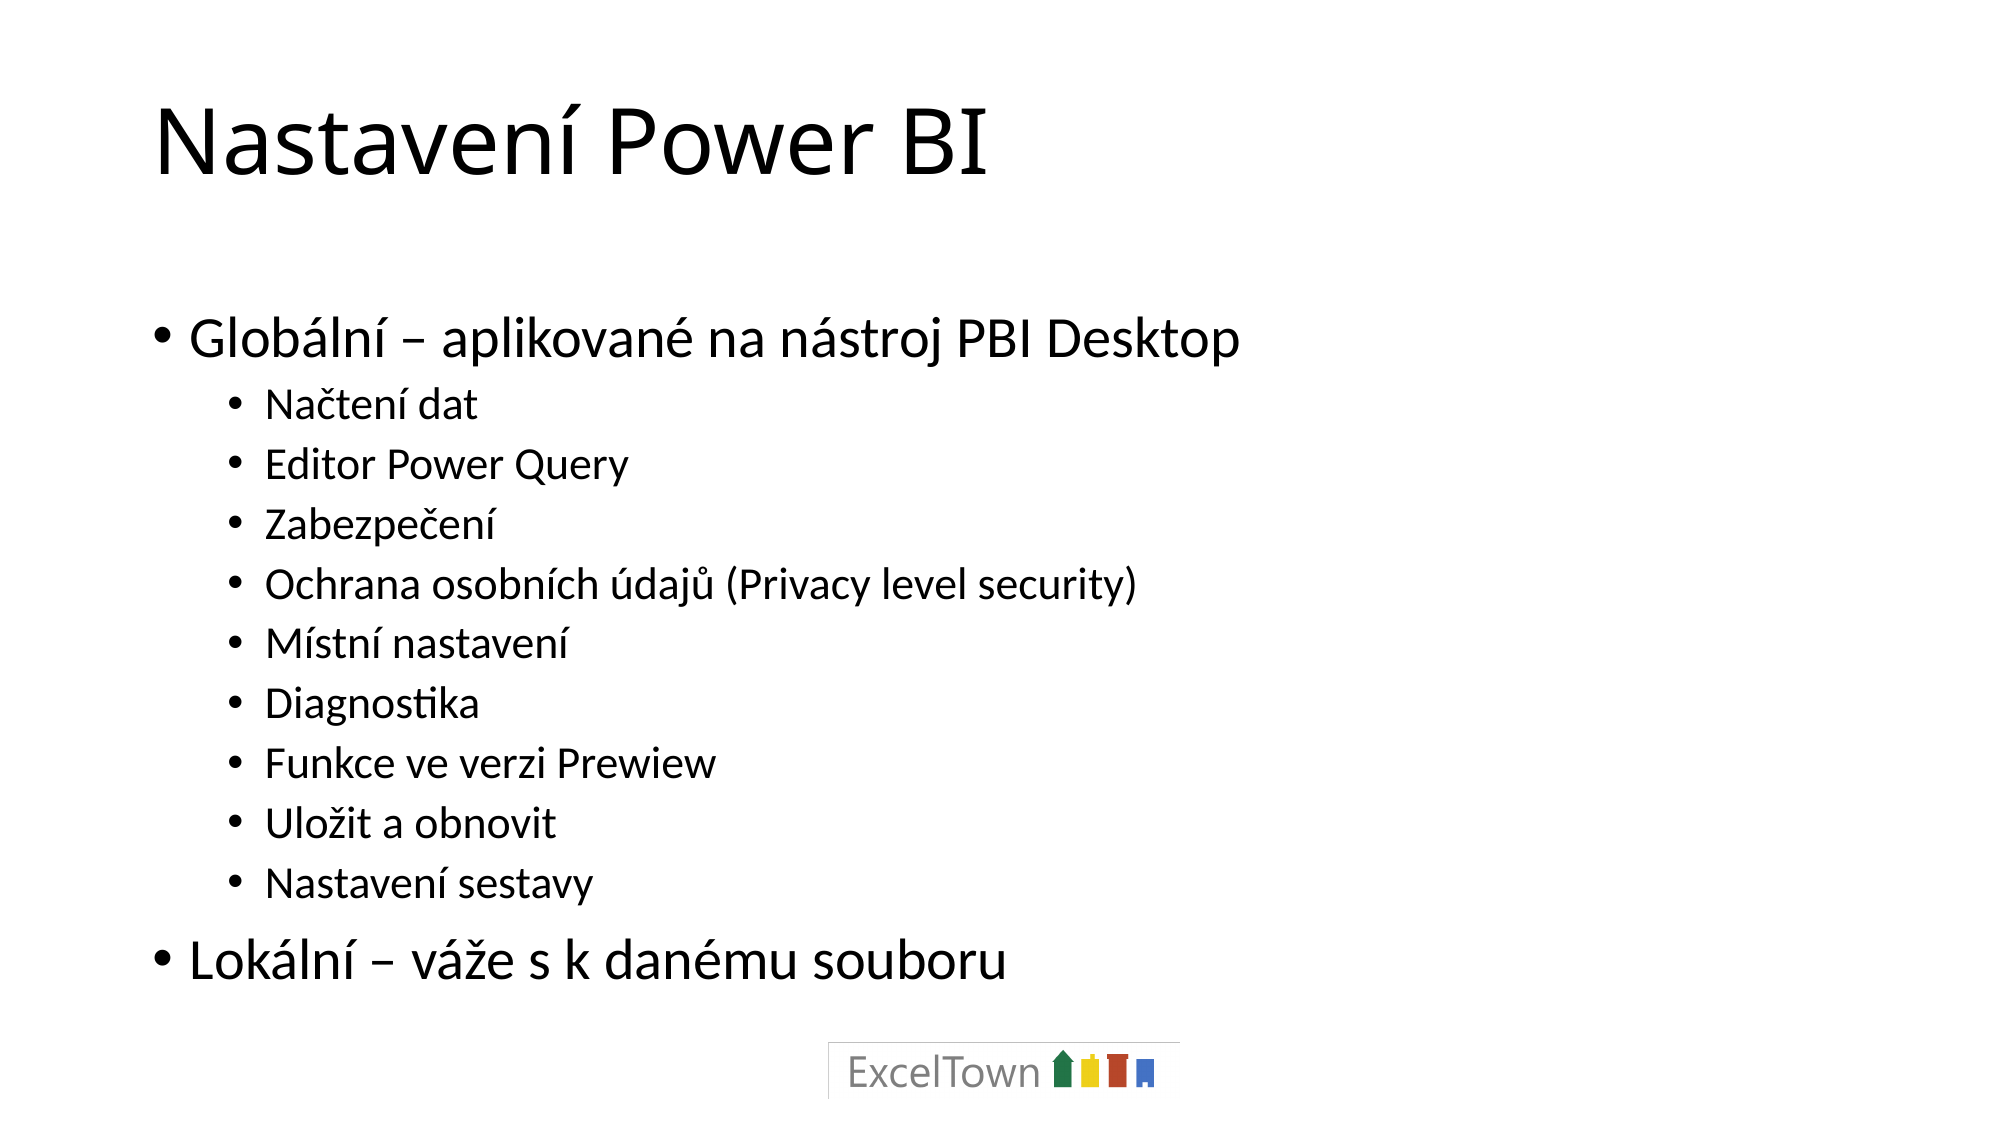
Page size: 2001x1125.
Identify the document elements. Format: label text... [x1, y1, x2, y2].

list Globální – aplikované na nástroj PBI Desktop Načtení dat Editor Power Query Zabezpečení Ochrana osobních údajů (Privacy level security) Místní nastavení Diagnostika Funkce ve verzi Prewiew Uložit a obnovit Nastavení sestavy Lokální – váže s k danému souboru [137, 299, 1863, 1014]
title Nastavení Power BI [137, 59, 1863, 230]
picture [701, 1031, 1213, 1123]
